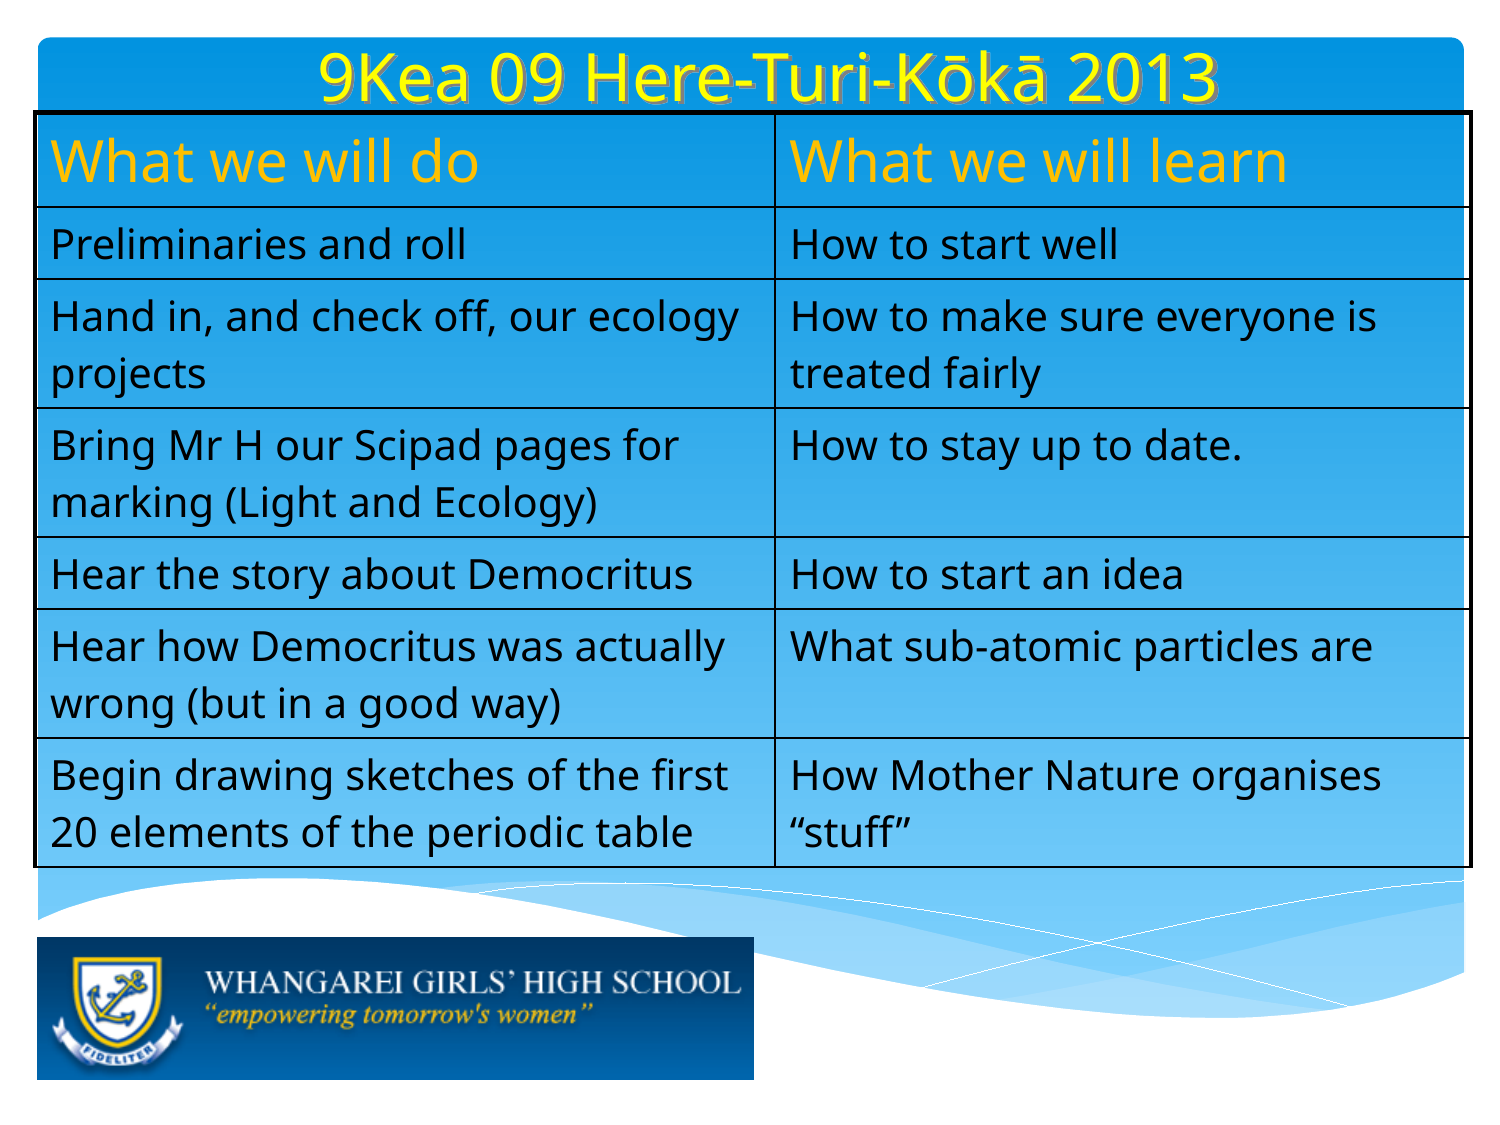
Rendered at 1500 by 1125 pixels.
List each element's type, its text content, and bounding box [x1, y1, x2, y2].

picture [37, 937, 754, 1080]
table_cell Hand in, and check off, our ecology projects [37, 280, 774, 407]
table_cell How to start well [776, 208, 1469, 278]
table_header What we will do [37, 115, 774, 206]
table_cell Hear the story about Democritus [37, 538, 774, 608]
table_cell How Mother Nature organises “stuff” [776, 739, 1469, 866]
table_cell How to start an idea [776, 538, 1469, 608]
table_cell How to stay up to date. [776, 409, 1469, 536]
text_box 9Kea 09 Here-Turi-Kōkā 2013 [162, 24, 1375, 110]
table_cell Preliminaries and roll [37, 208, 774, 278]
table_cell How to make sure everyone is treated fairly [776, 280, 1469, 407]
table_header What we will learn [776, 115, 1469, 206]
table_cell Bring Mr H our Scipad pages for marking (Light and Ecology) [37, 409, 774, 536]
table_cell Hear how Democritus was actually wrong (but in a good way) [37, 610, 774, 737]
table_cell What sub-atomic particles are [776, 610, 1469, 737]
table_cell Begin drawing sketches of the first 20 elements of the periodic table [37, 739, 774, 866]
